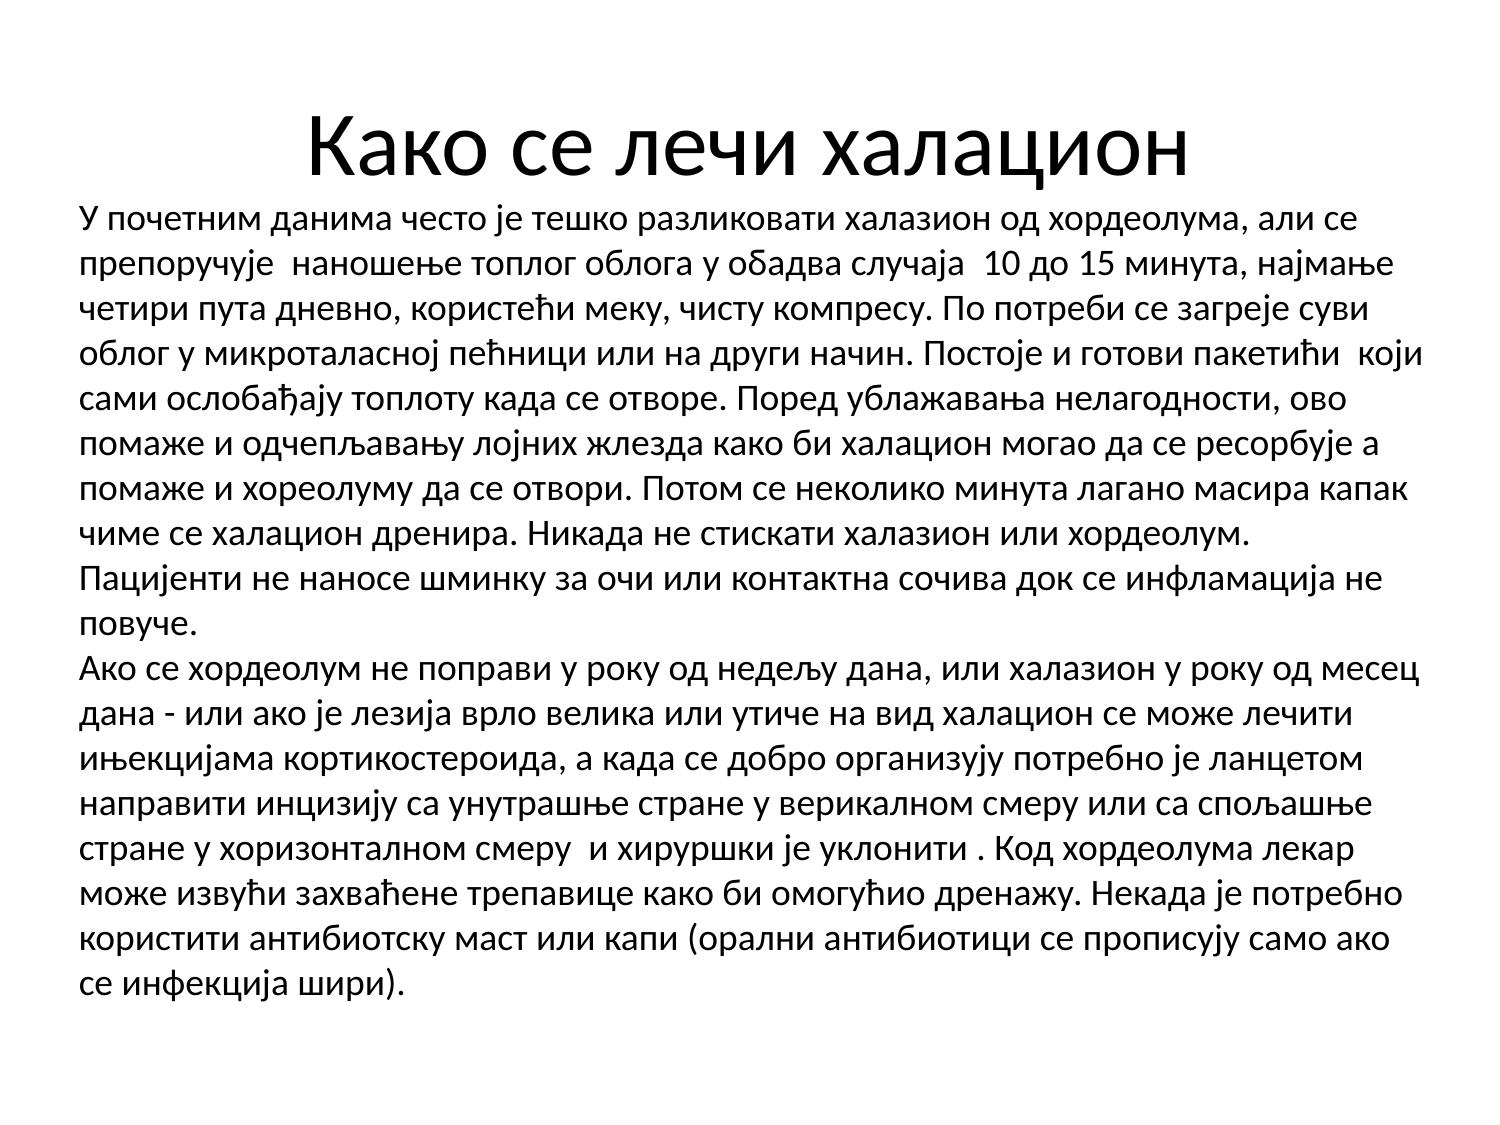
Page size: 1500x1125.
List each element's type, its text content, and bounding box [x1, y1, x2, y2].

title Како се лечи халацион [75, 45, 1425, 185]
text_box У почетним данима често је тешко разликовати халазион од хордеолума, али се препоручује наношење топлог облога у обадва случаја 10 до 15 минута, најмање четири пута дневно, користећи меку, чисту компресу. По потреби се загреје суви облог у микроталасној пећници или на други начин. Постоје и готови пакетићи који сами ослобађају топлоту када се отворе. Поред ублажавања нелагодности, ово помаже и одчепљавању лојних жлезда како би халацион могао да се ресорбује а помаже и хореолуму да се отвори. Потом се неколико минута лагано масира капак чиме се халацион дренира. Никада не стискати халазион или хордеолум. Пацијенти не наносе шминку за очи или контактна сочива док се инфламација не повуче. Ако се хордеолум не поправи у року од недељу дана, или халазион у року од месец дана - или ако је лезија врло велика или утиче на вид халацион се може лечити ињекцијама кортикостероида, а када се добро организују потребно је ланцетом направити инцизију са унутрашње стране у верикалном смеру или са спољашње стране у хоризонталном смеру и хируршки је уклонити . Код хордеолума лекар може извући захваћене трепавице како би омогућио дренажу. Некада је потребно користити антибиотску маст или капи (орални антибиотици се прописују само ако се инфекција шири). [64, 185, 1446, 1011]
